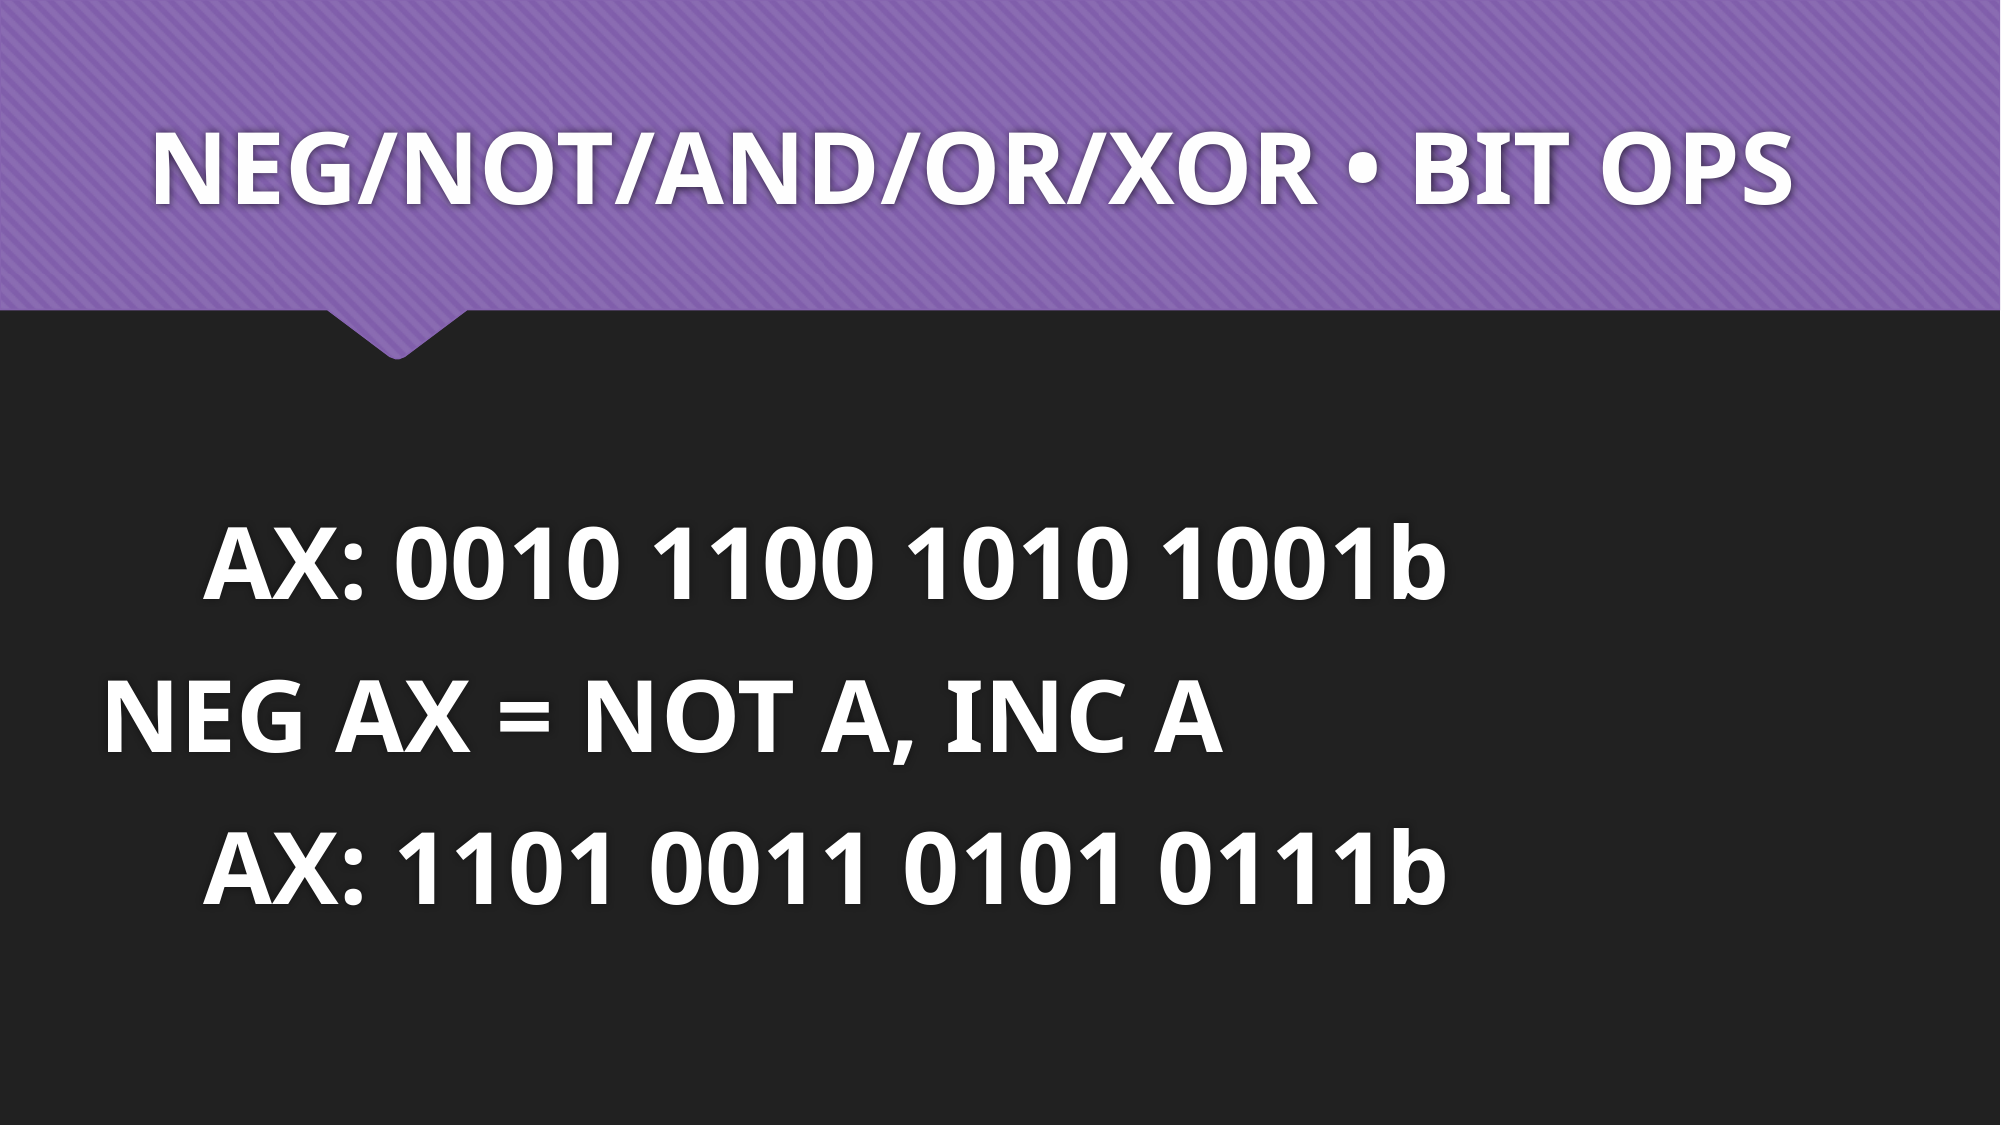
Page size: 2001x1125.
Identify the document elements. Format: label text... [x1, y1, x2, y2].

list AX: 0010 1100 1010 1001b NEG AX = NOT A, INC A AX: 1101 0011 0101 0111b [84, 364, 1919, 1060]
title NEG/NOT/AND/OR/XOR • BIT OPS [132, 73, 1868, 233]
